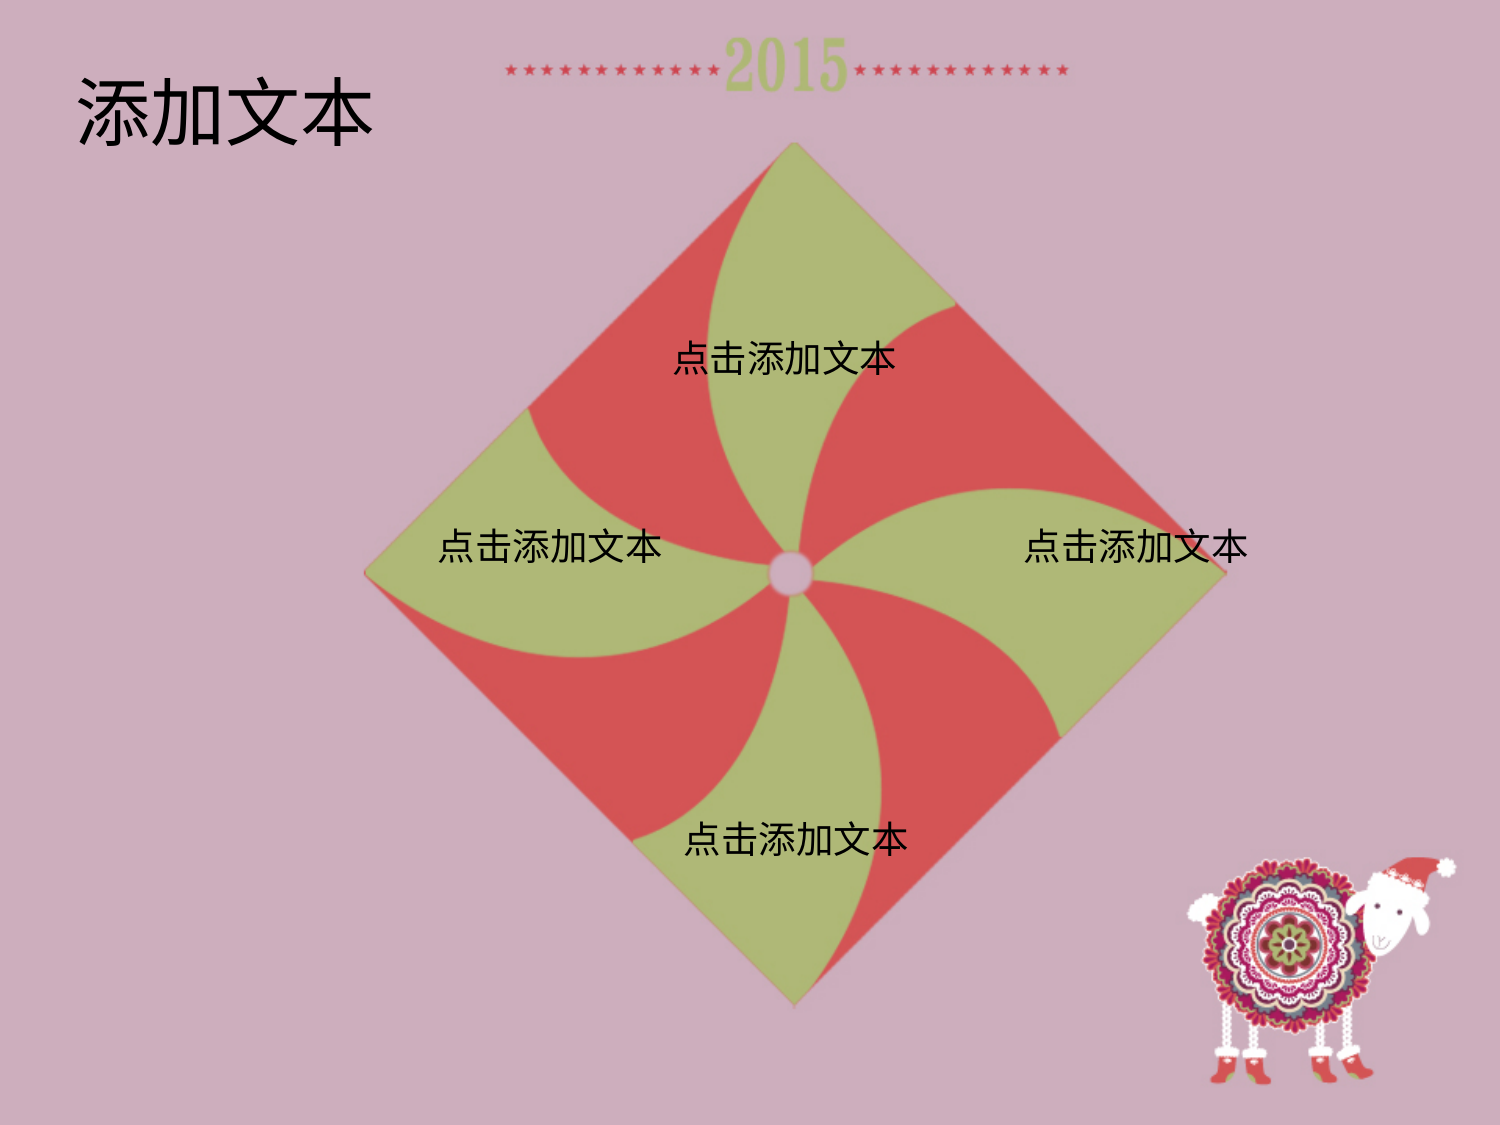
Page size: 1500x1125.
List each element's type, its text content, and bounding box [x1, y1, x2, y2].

text_box 点击添加文本 [669, 808, 924, 869]
text_box 添加文本 [60, 58, 391, 164]
picture [0, 0, 1500, 1125]
text_box 点击添加文本 [423, 515, 678, 576]
text_box 点击添加文本 [1009, 515, 1264, 576]
text_box 点击添加文本 [657, 328, 913, 388]
